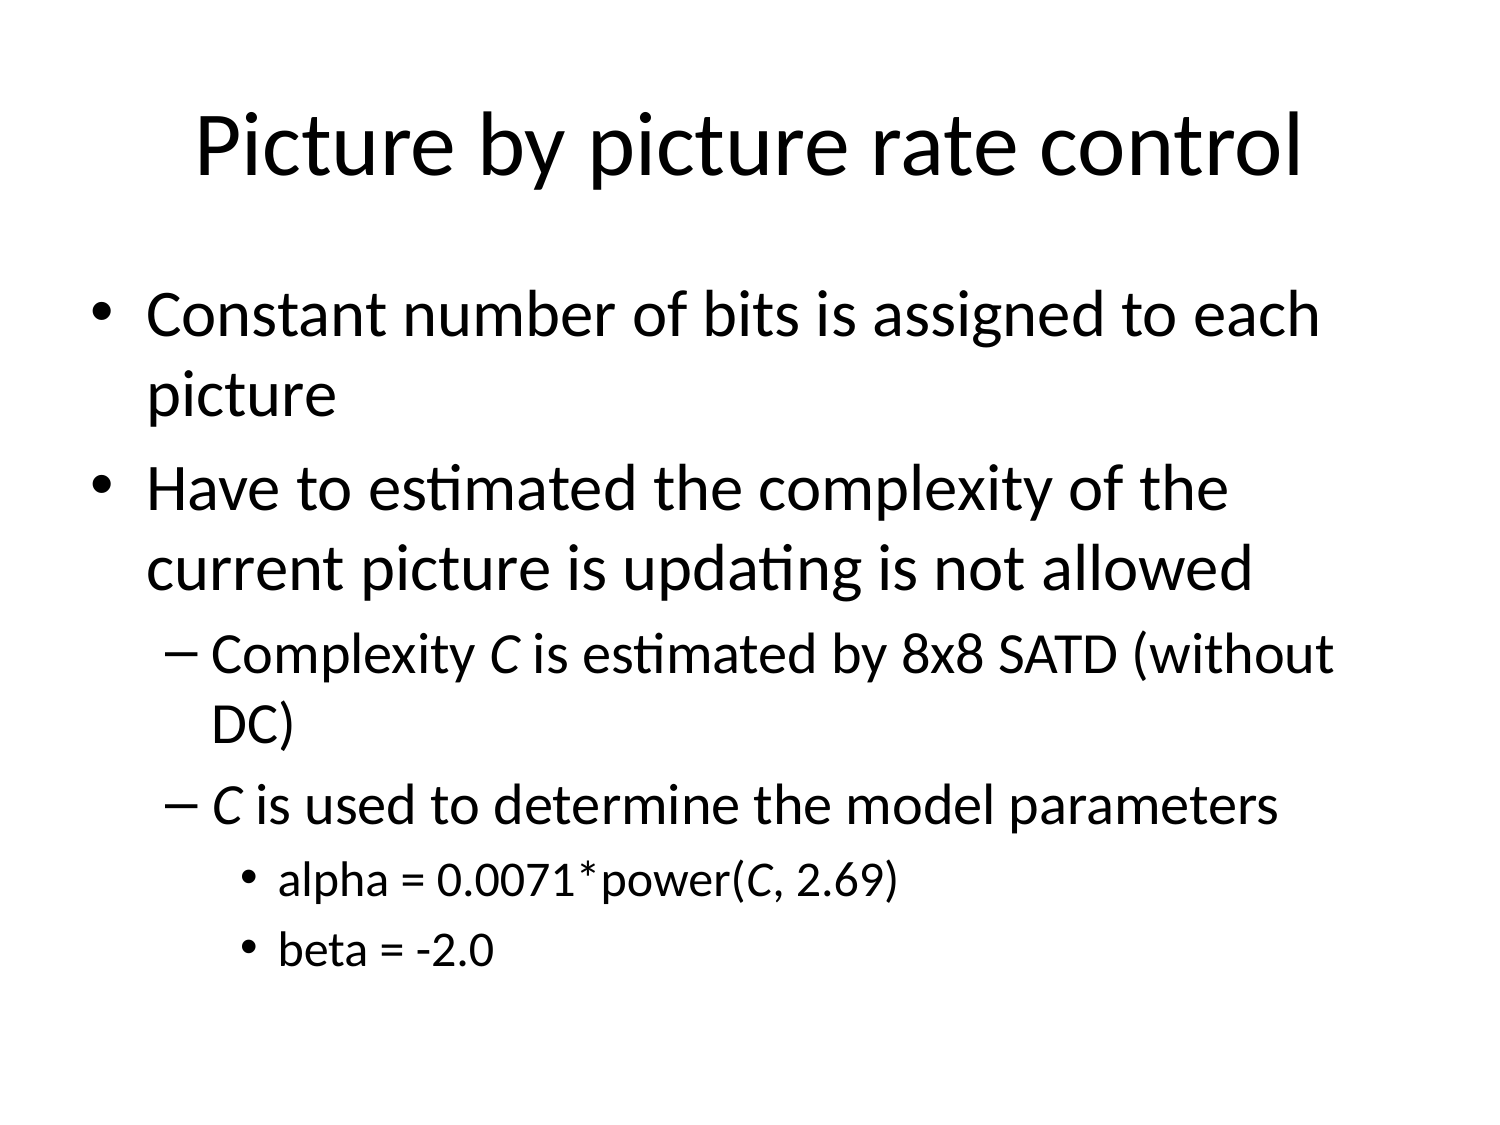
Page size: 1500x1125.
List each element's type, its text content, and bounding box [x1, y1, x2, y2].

title Picture by picture rate control [75, 45, 1425, 233]
list Constant number of bits is assigned to each picture Have to estimated the complexity of the current picture is updating is not allowed Complexity C is estimated by 8x8 SATD (without DC) C is used to determine the model parameters alpha = 0.0071*power(C, 2.69) beta = -2.0 [75, 262, 1425, 1005]
